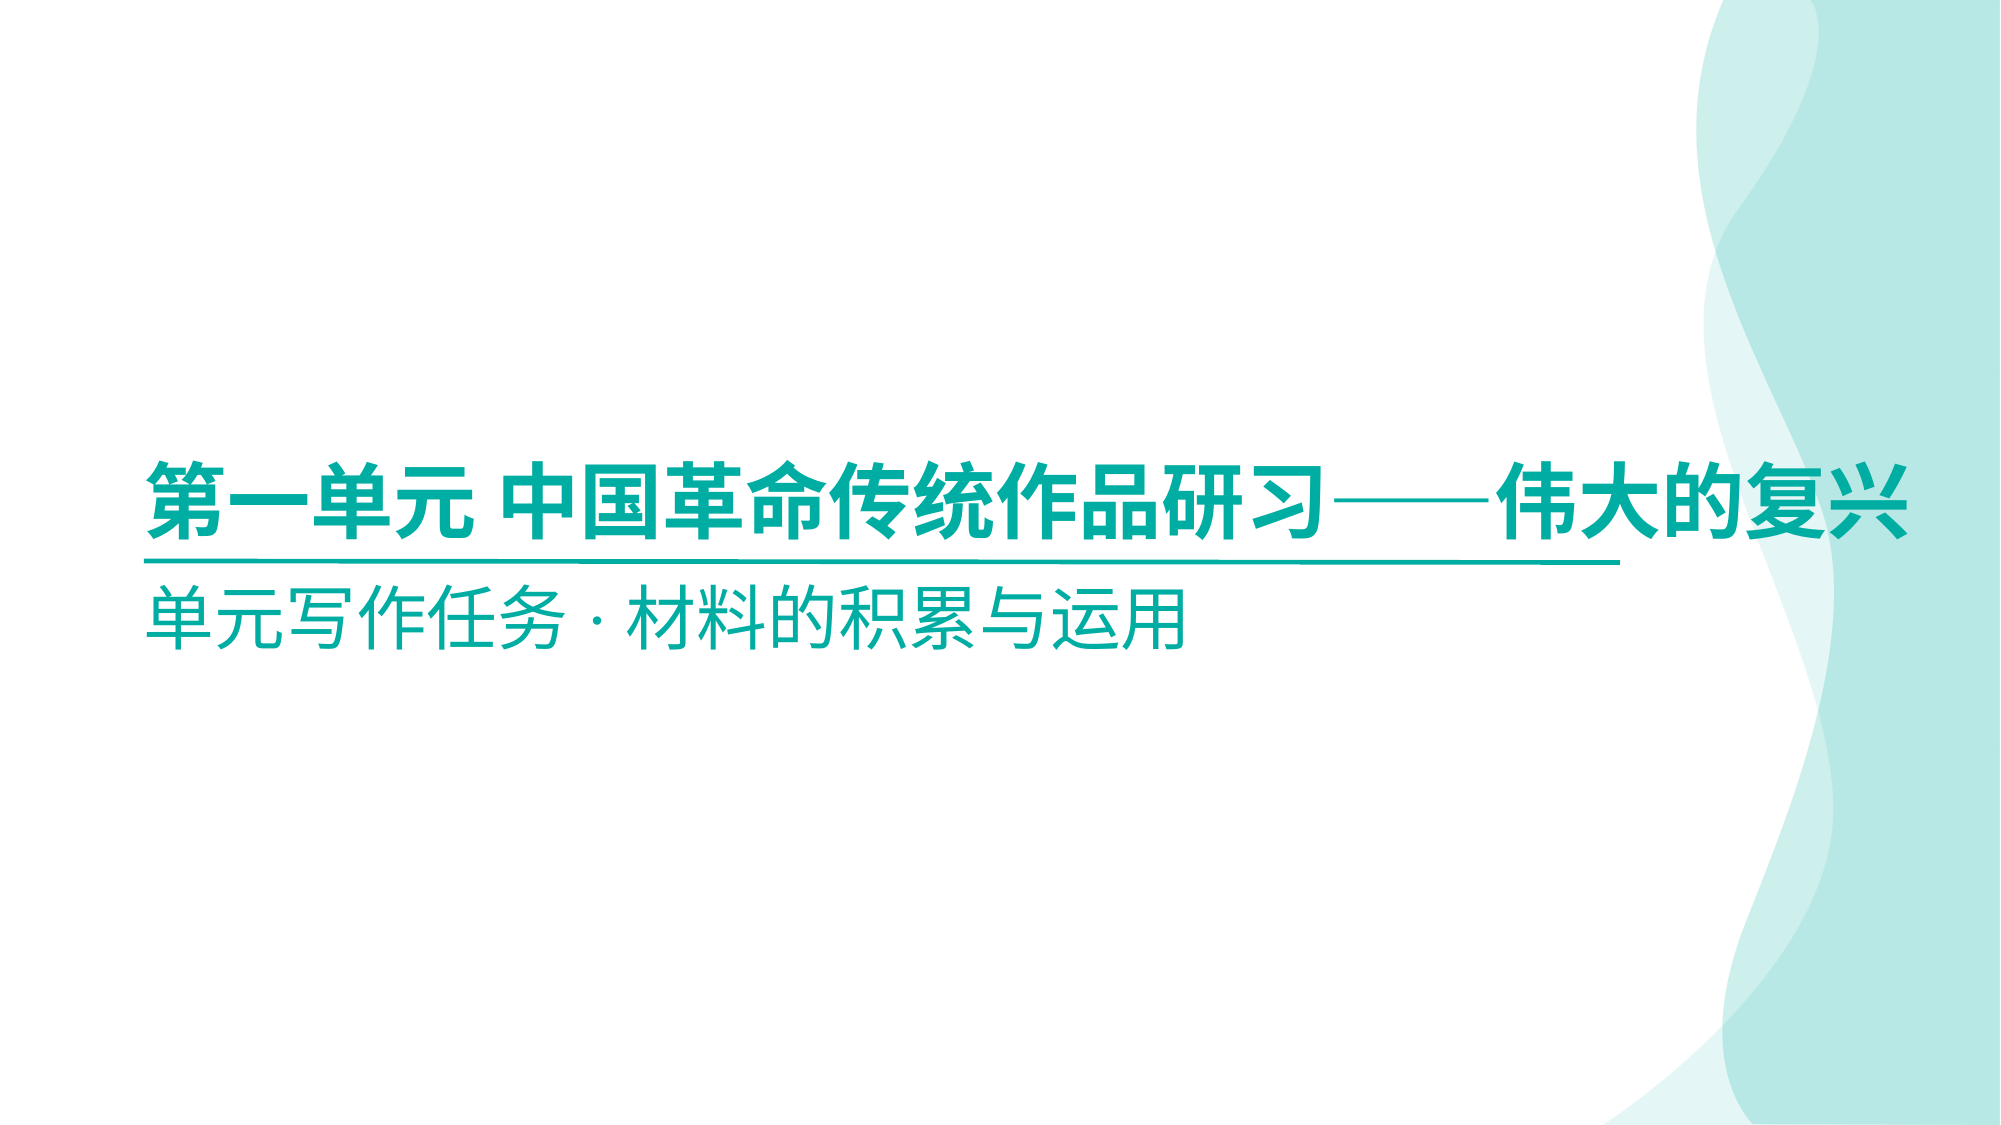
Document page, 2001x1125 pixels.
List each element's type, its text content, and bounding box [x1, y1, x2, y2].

text_box 第一单元 中国革命传统作品研习——伟大的复兴 [143, 430, 1976, 549]
picture [0, 0, 2000, 1125]
text_box 单元写作任务·材料的积累与运用 [143, 572, 1946, 744]
